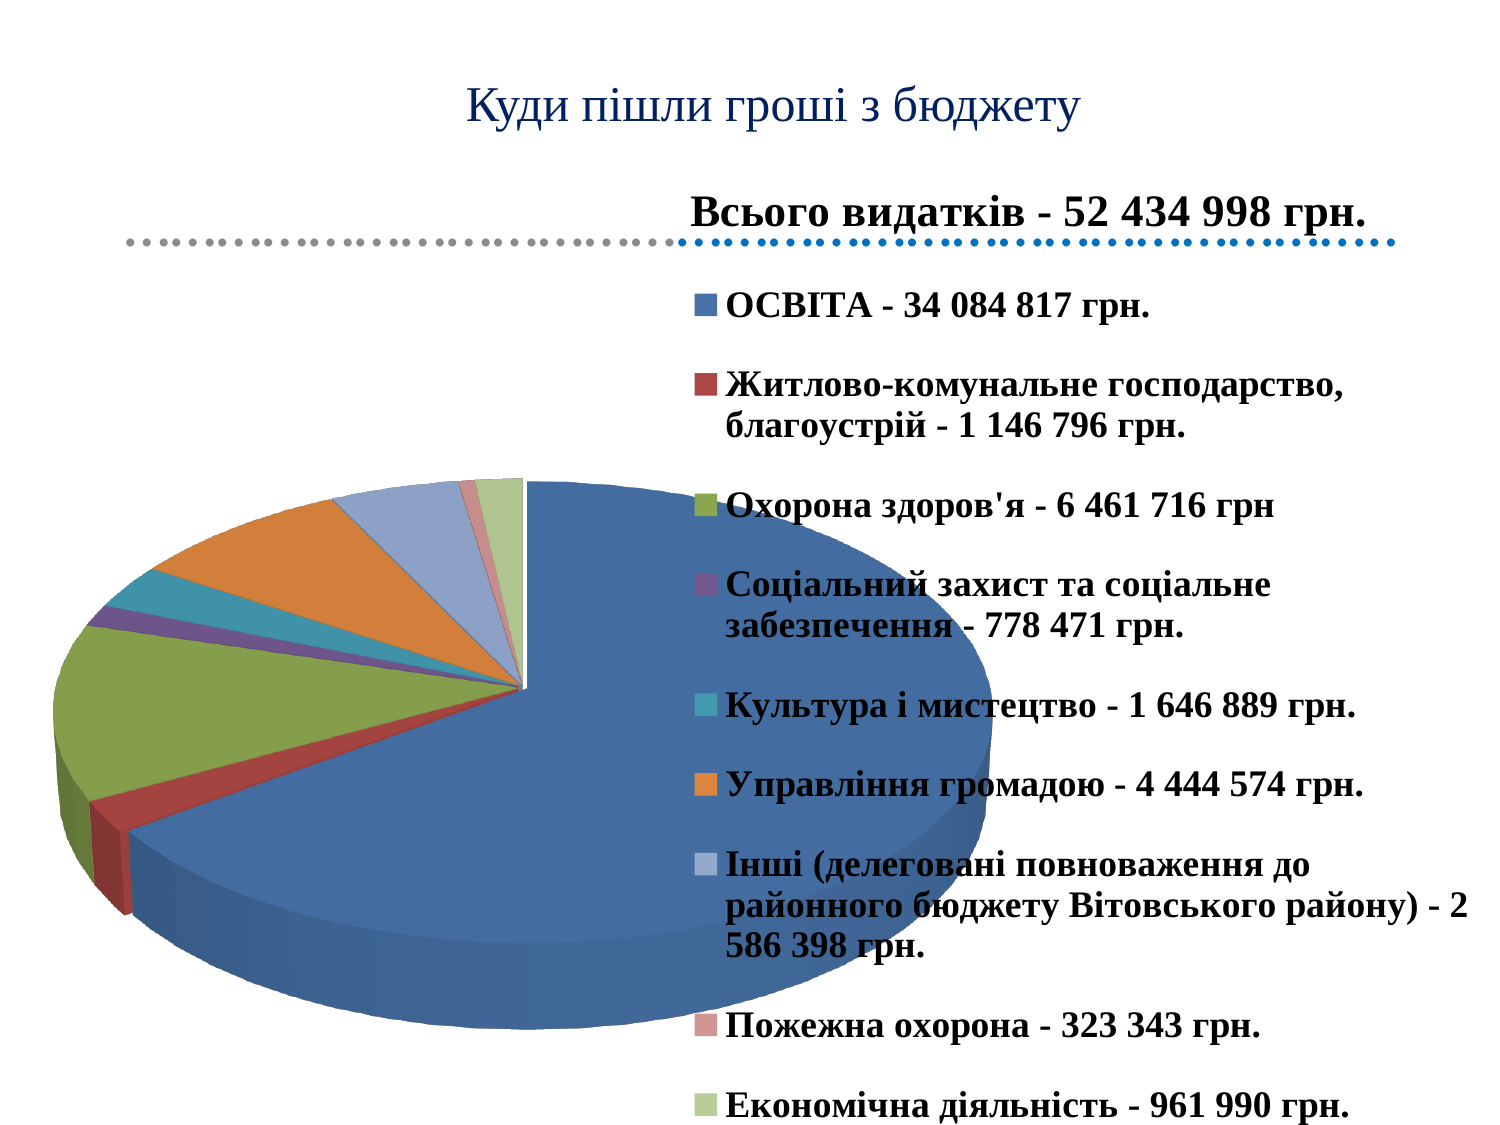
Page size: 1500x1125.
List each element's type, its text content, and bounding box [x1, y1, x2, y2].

title Куди пішли гроші з бюджету [171, 42, 1376, 161]
chart [0, 172, 1500, 1125]
